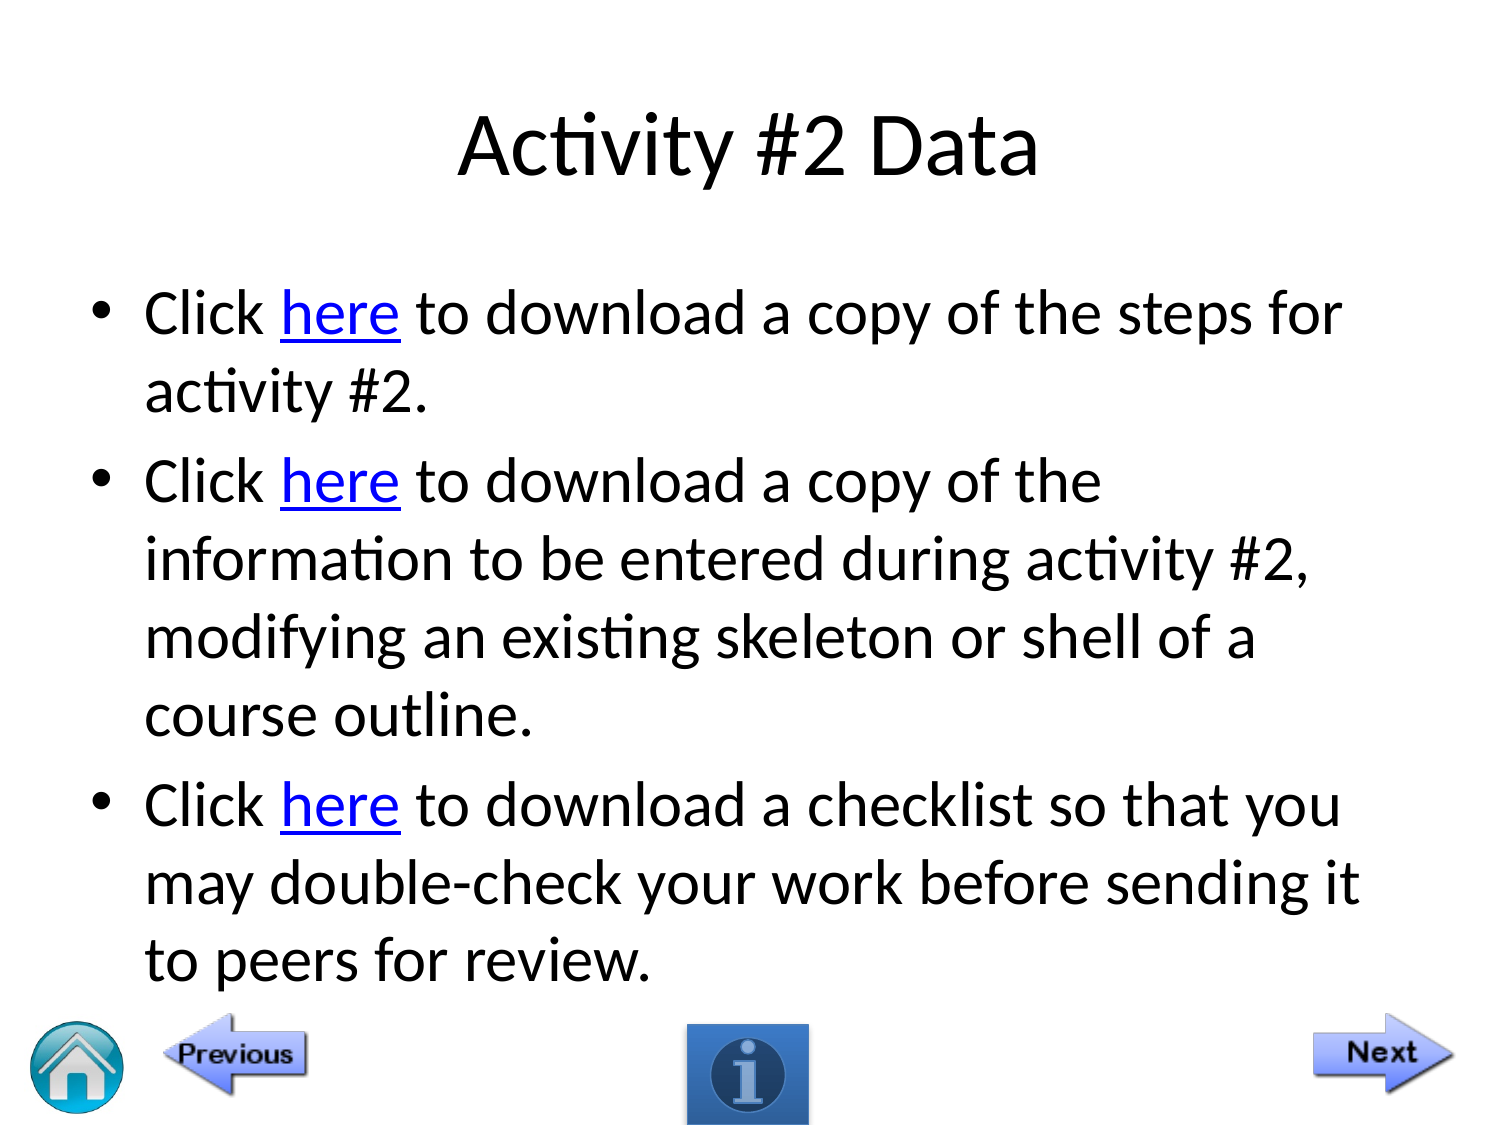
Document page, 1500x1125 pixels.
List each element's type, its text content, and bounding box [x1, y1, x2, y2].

picture [24, 1014, 129, 1118]
text_box [687, 1024, 809, 1125]
picture [162, 1012, 313, 1102]
list Click here to download a copy of the steps for activity #2. Click here to download a copy of the information to be entered during activity #2, modifying an existing skeleton or shell of a course outline. Click here to download a checklist so that you may double-check your work before sending it to peers for review. [75, 262, 1425, 1005]
picture [1312, 1012, 1460, 1100]
title Activity #2 Data [75, 45, 1425, 233]
